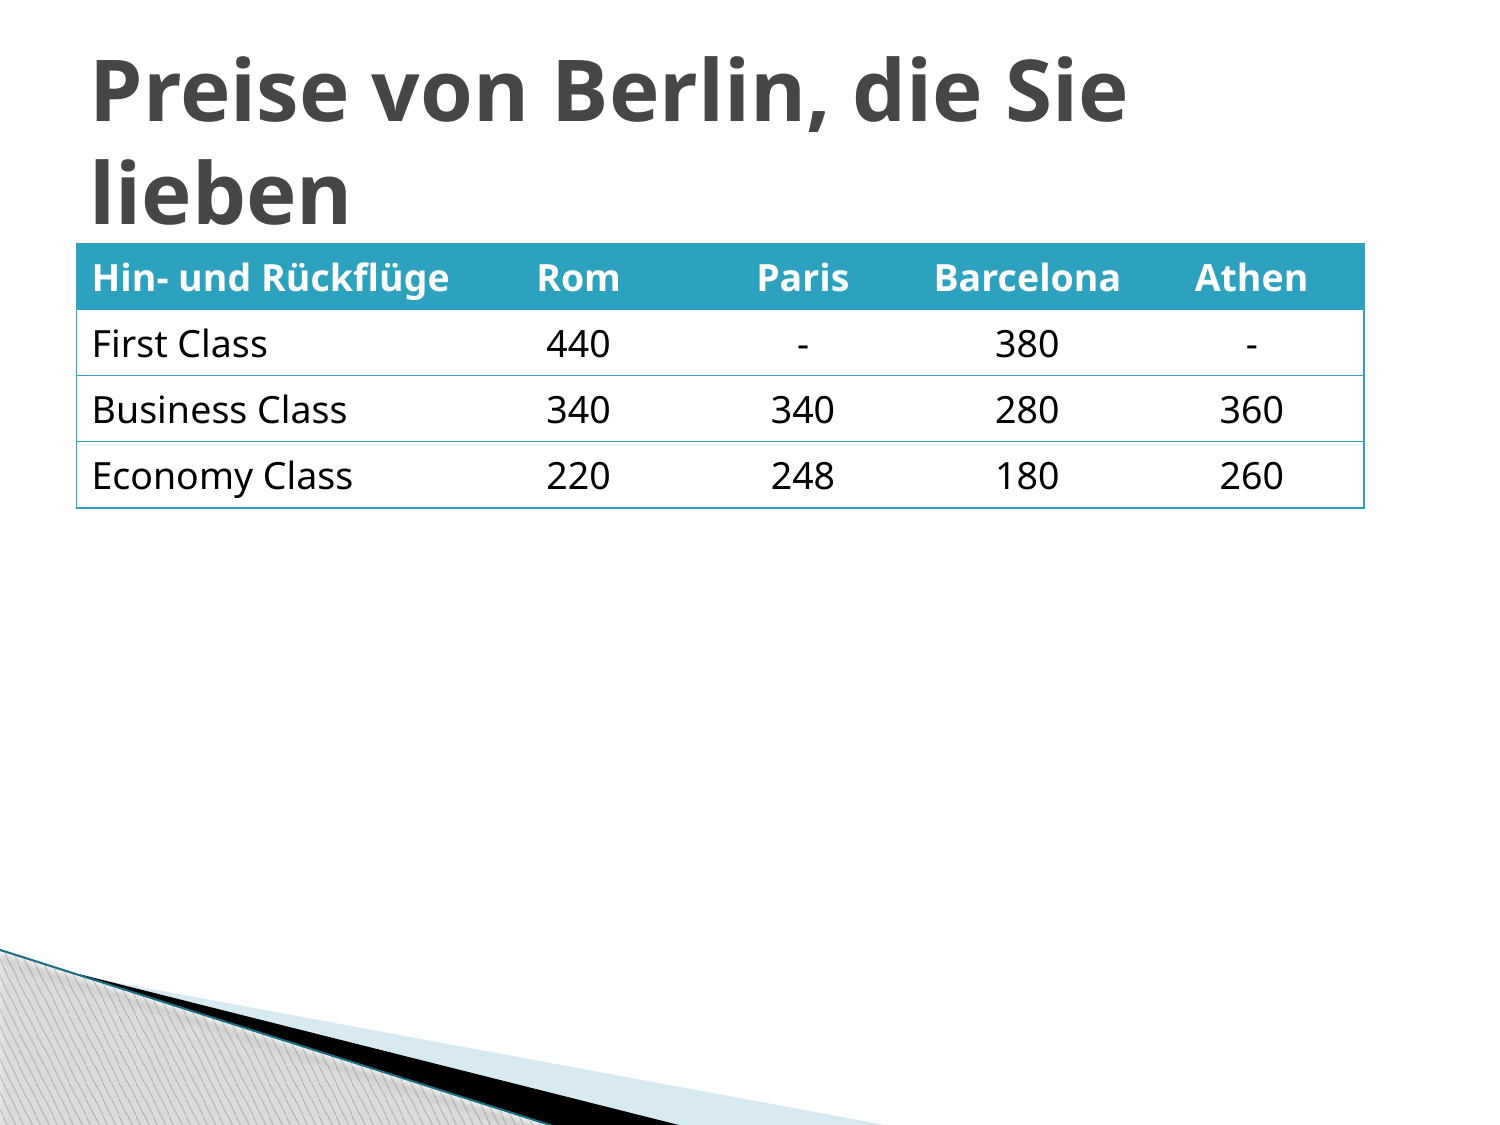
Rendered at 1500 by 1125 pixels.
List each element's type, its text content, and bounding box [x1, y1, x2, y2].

table_cell 380 [915, 310, 1140, 375]
table_header Barcelona [915, 244, 1140, 309]
table_cell Business Class [77, 376, 466, 441]
table_cell 360 [1140, 376, 1363, 441]
table_cell 340 [466, 376, 691, 441]
table_cell 220 [466, 442, 691, 507]
table_cell Economy Class [77, 442, 466, 507]
table_cell 248 [691, 442, 915, 507]
table_cell First Class [77, 310, 466, 375]
title Preise von Berlin, die Sie lieben [75, 45, 1425, 233]
table_header Athen [1140, 244, 1363, 309]
table_cell 440 [466, 310, 691, 375]
table_header Paris [691, 244, 915, 309]
table_cell 180 [915, 442, 1140, 507]
table_cell 340 [691, 376, 915, 441]
table_cell - [1140, 310, 1363, 375]
table_cell - [691, 310, 915, 375]
table_cell 260 [1140, 442, 1363, 507]
table_header Rom [466, 244, 691, 309]
table_header Hin- und Rückflüge [77, 244, 466, 309]
table_cell 280 [915, 376, 1140, 441]
